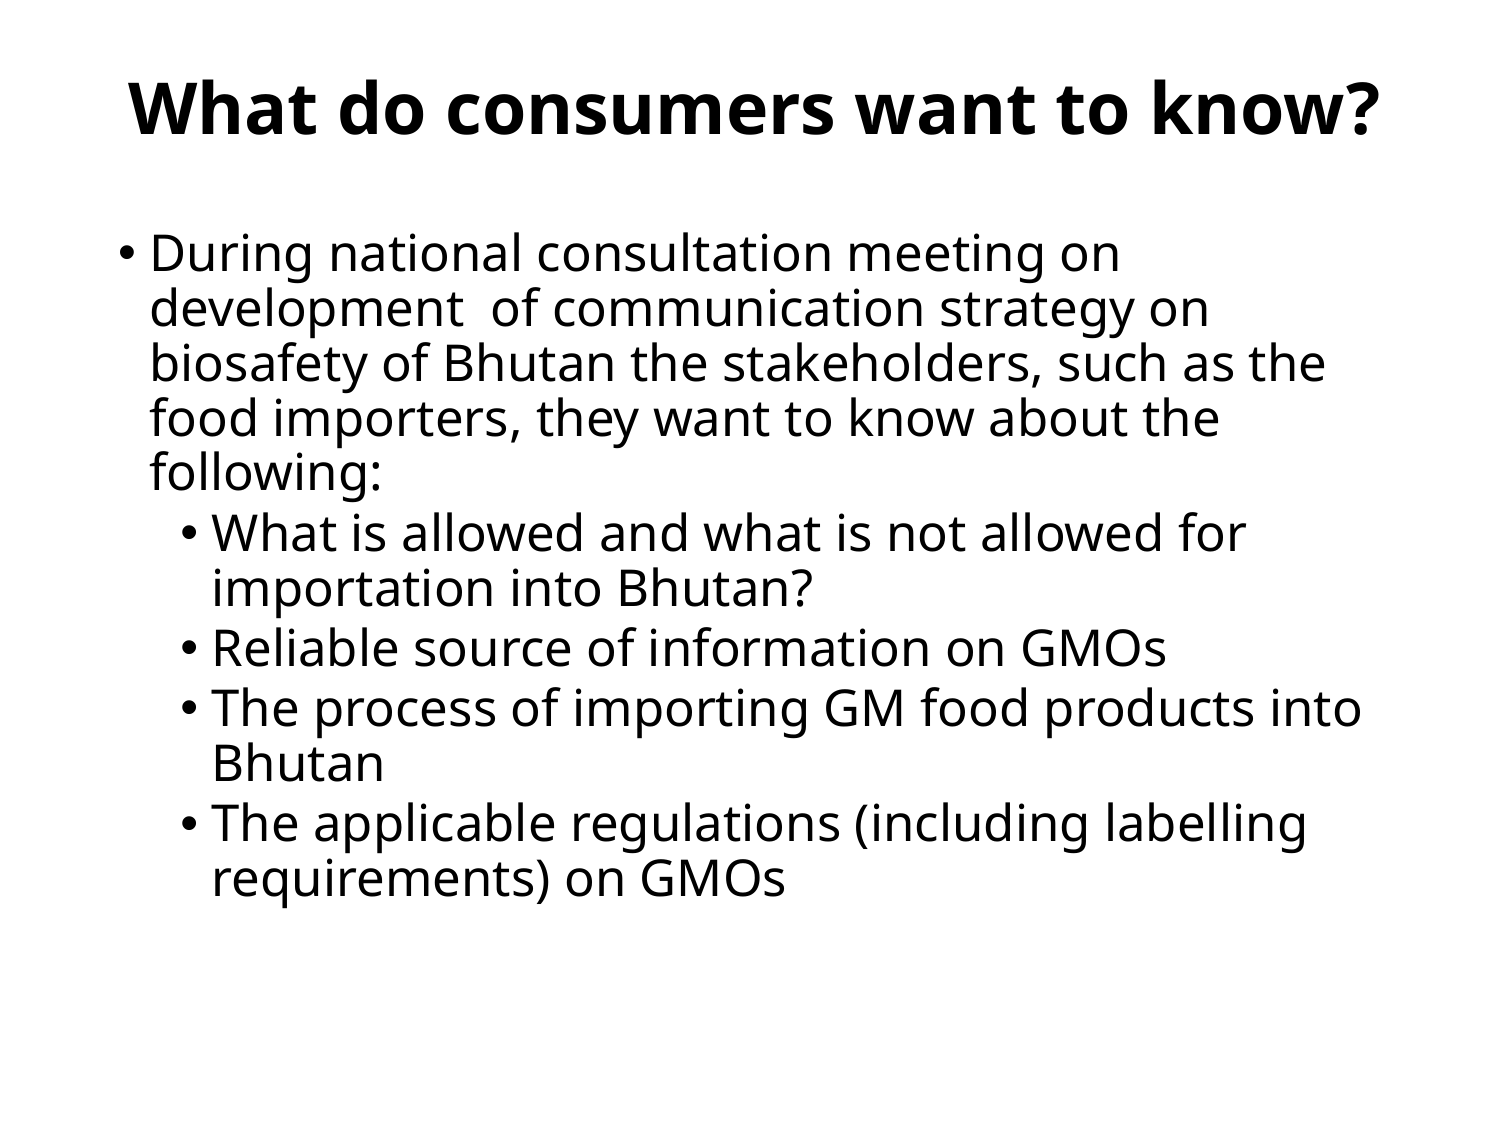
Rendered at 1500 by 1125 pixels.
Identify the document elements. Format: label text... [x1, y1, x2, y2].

list During national consultation meeting on development of communication strategy on biosafety of Bhutan the stakeholders, such as the food importers, they want to know about the following: What is allowed and what is not allowed for importation into Bhutan? Reliable source of information on GMOs The process of importing GM food products into Bhutan The applicable regulations (including labelling requirements) on GMOs [103, 219, 1397, 1014]
title What do consumers want to know? [107, 26, 1402, 197]
